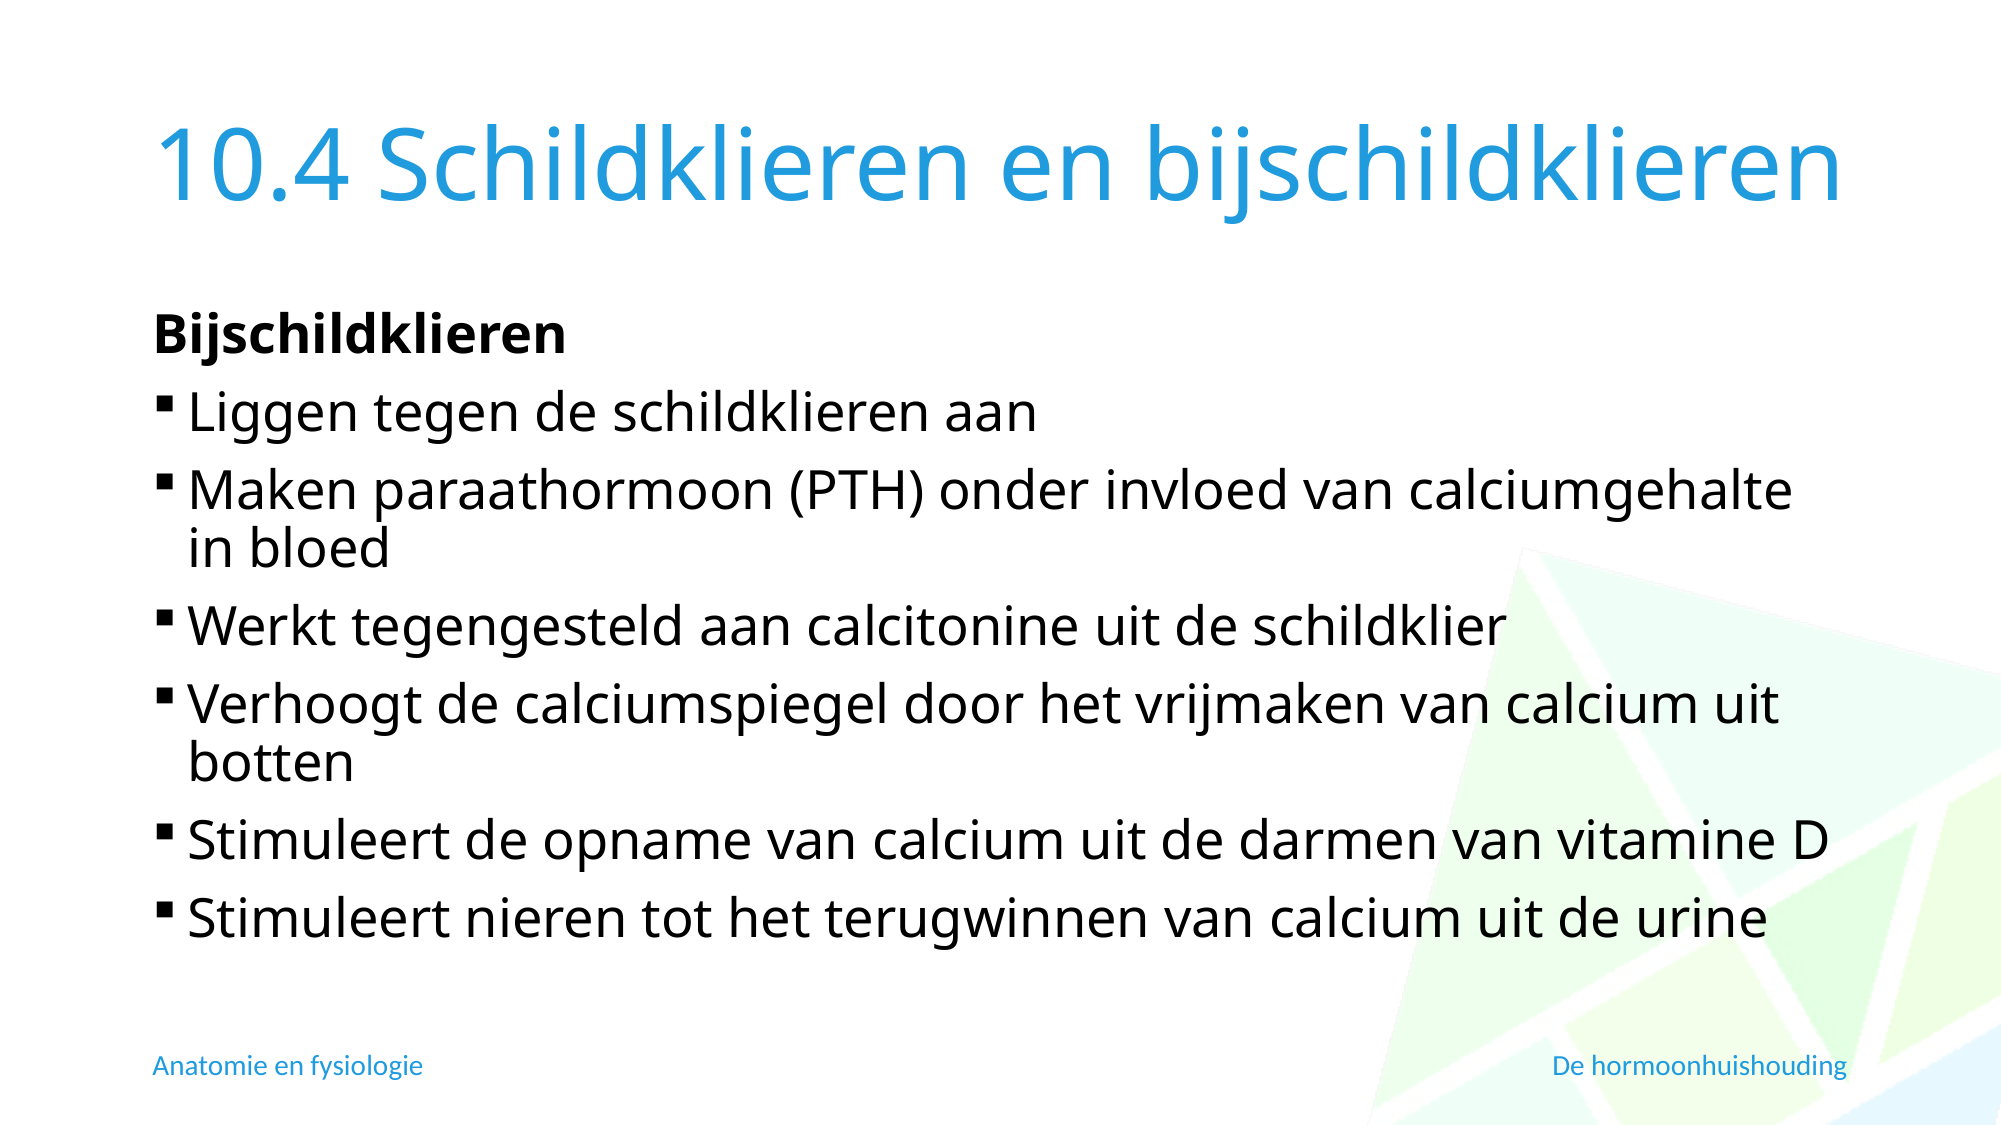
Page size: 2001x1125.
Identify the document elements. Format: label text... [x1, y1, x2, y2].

title 10.4 Schildklieren en bijschildklieren [137, 59, 1863, 278]
list Anatomie en fysiologie [137, 1042, 588, 1103]
list De hormoonhuishouding [1412, 1042, 1863, 1103]
list Bijschildklieren Liggen tegen de schildklieren aan Maken paraathormoon (PTH) onder invloed van calciumgehalte in bloed Werkt tegengesteld aan calcitonine uit de schildklier Verhoogt de calciumspiegel door het vrijmaken van calcium uit botten Stimuleert de opname van calcium uit de darmen van vitamine D Stimuleert nieren tot het terugwinnen van calcium uit de urine [137, 299, 1863, 1014]
